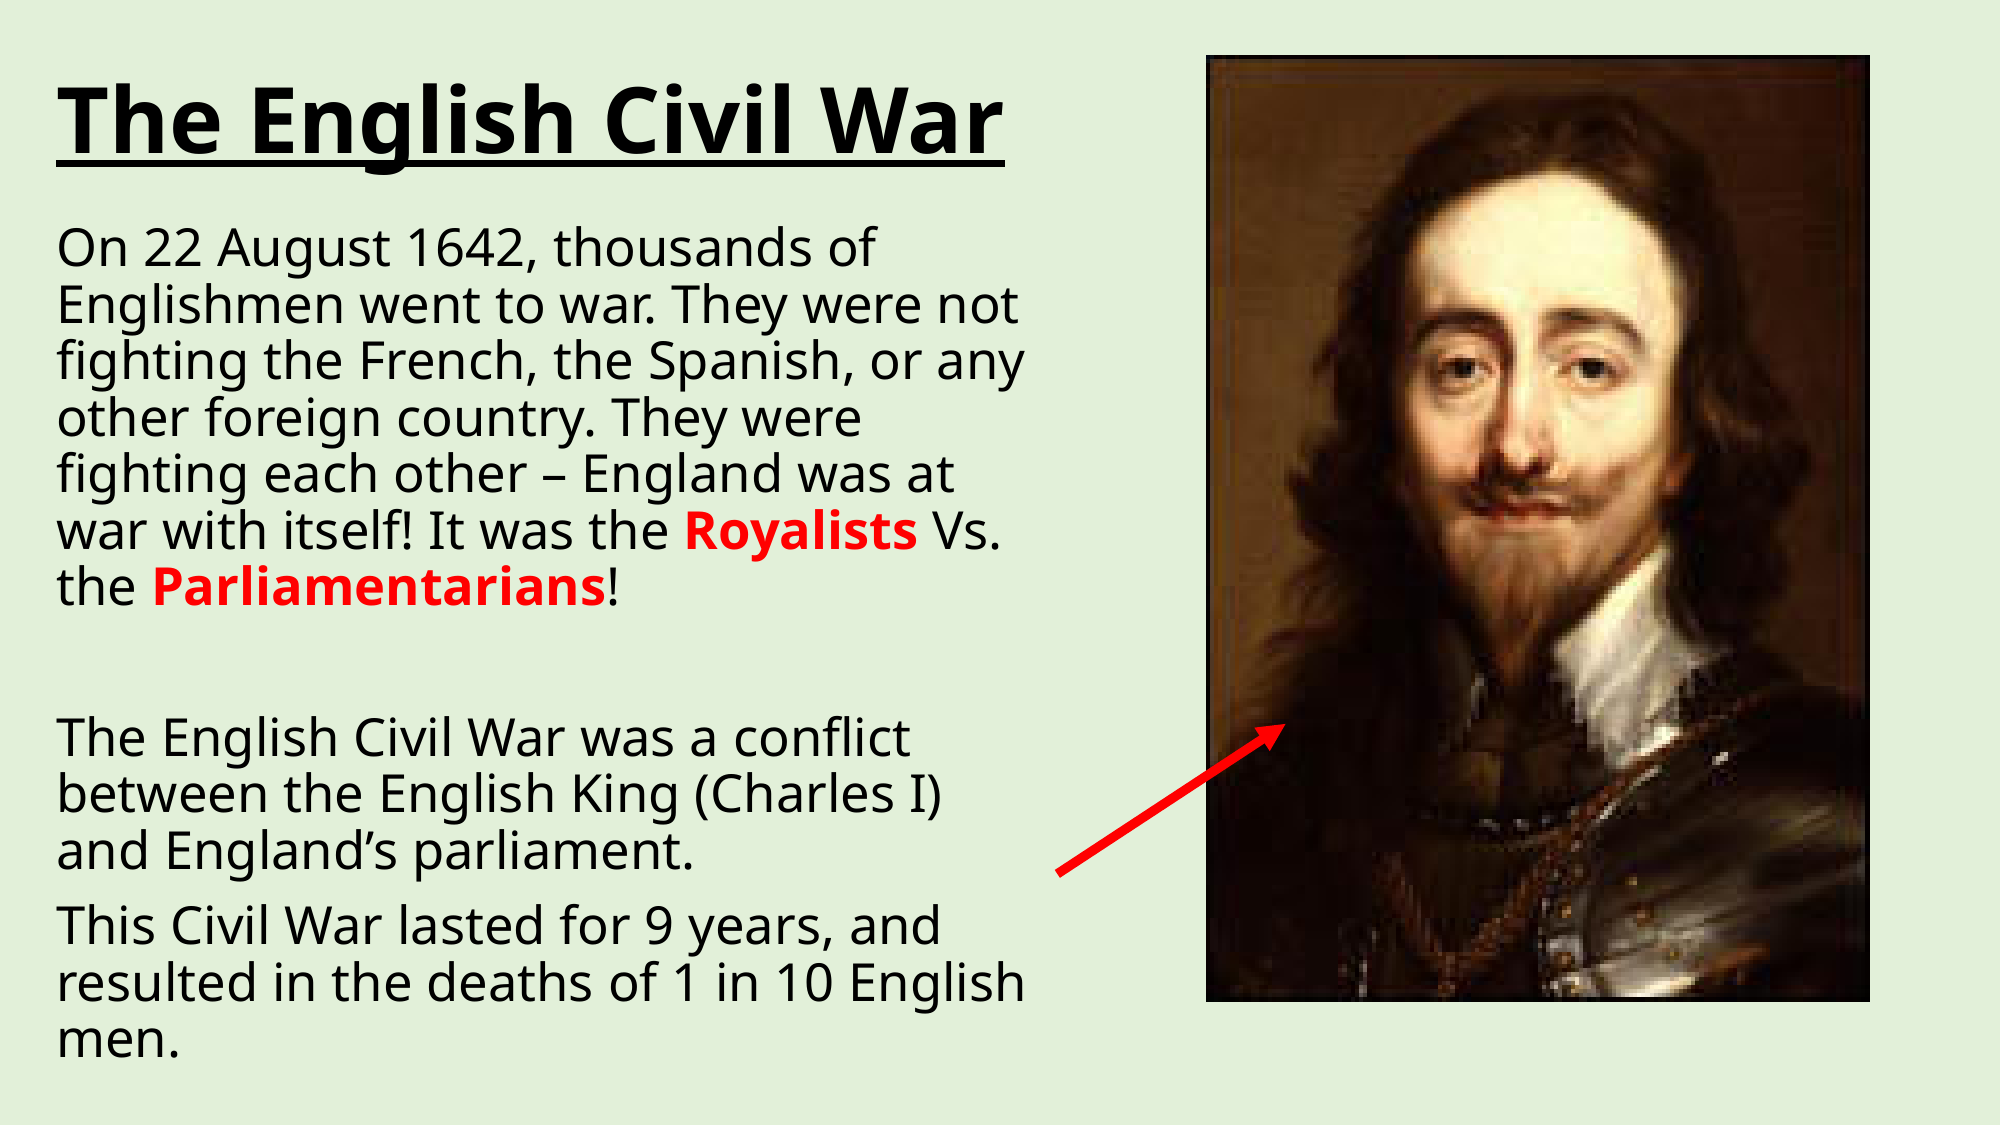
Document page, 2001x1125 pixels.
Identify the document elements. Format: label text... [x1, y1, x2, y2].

title The English Civil War [41, 42, 1379, 206]
list On 22 August 1642, thousands of Englishmen went to war. They were not fighting the French, the Spanish, or any other foreign country. They were fighting each other – England was at war with itself! It was the Royalists Vs. the Parliamentarians! The English Civil War was a conflict between the English King (Charles I) and England’s parliament. This Civil War lasted for 9 years, and resulted in the deaths of 1 in 10 English men. [41, 213, 1058, 1077]
picture [1205, 55, 1870, 1002]
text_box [1057, 723, 1286, 874]
